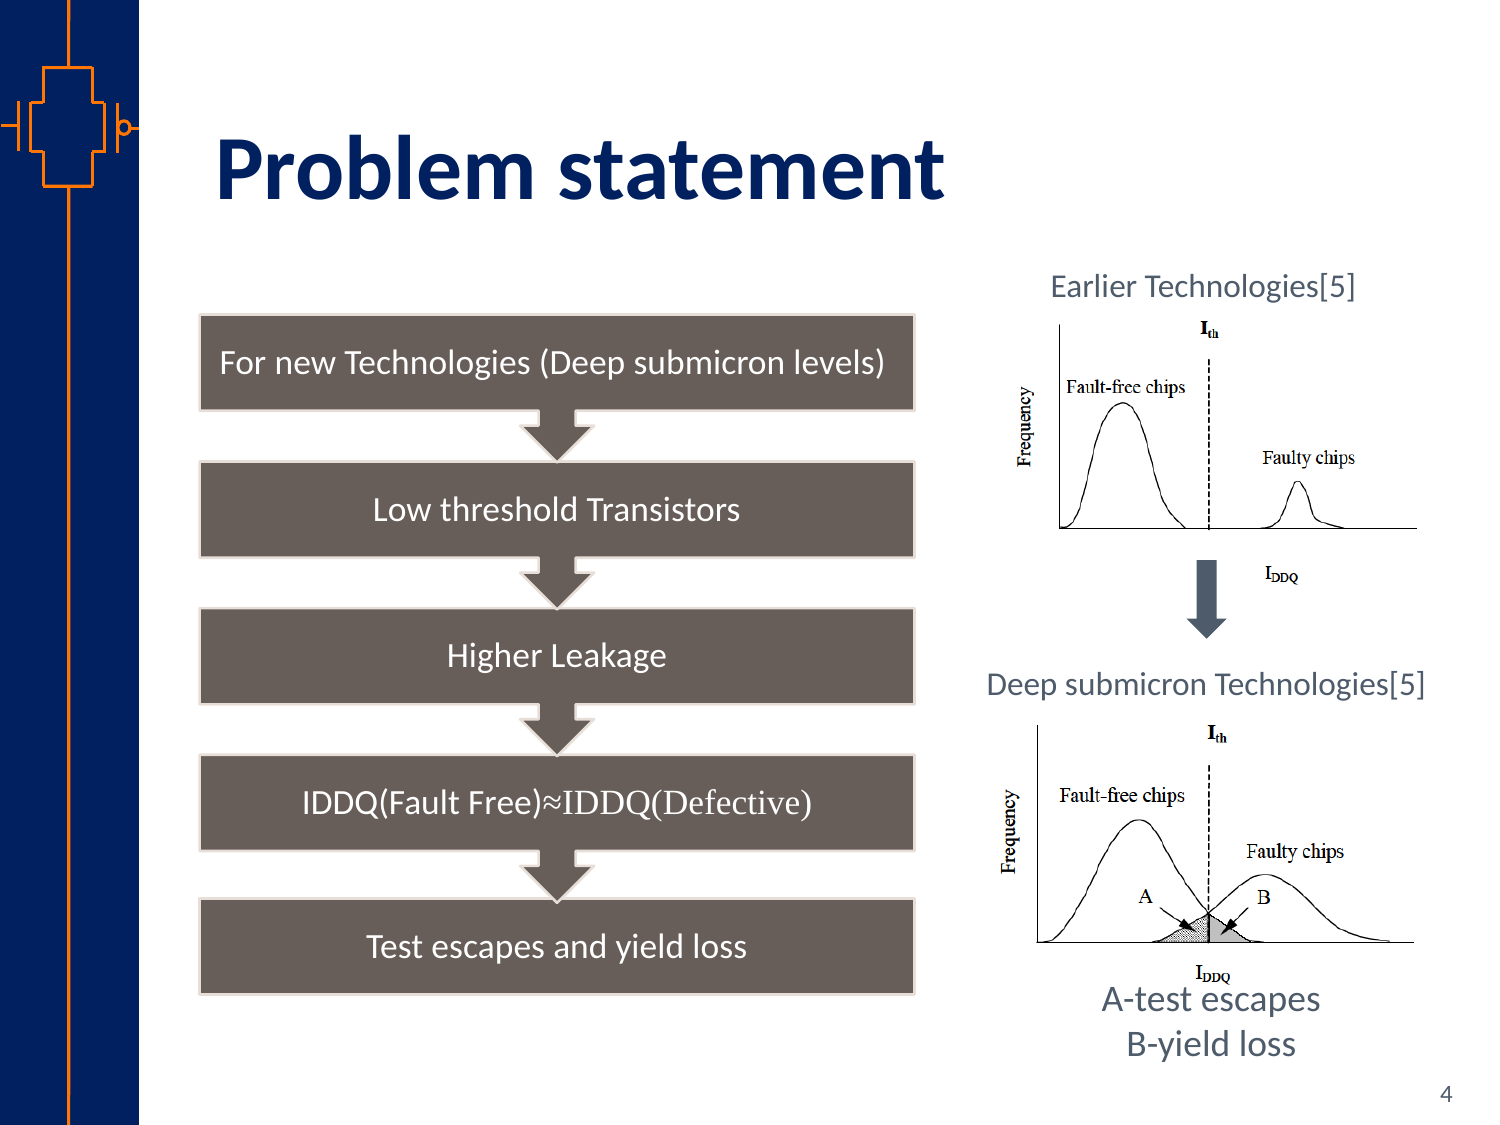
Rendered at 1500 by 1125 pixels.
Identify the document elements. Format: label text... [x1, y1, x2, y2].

text_box A-test escapes B-yield loss [1003, 1006, 1419, 1071]
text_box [199, 314, 915, 999]
text_box Earlier Technologies[5] [967, 256, 1440, 312]
slide_number 4 [1425, 1062, 1488, 1123]
text_box Deep submicron Technologies[5] [970, 654, 1443, 707]
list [993, 311, 1440, 598]
text_box [1185, 610, 1228, 639]
picture [967, 710, 1456, 996]
title Problem statement [200, 37, 1388, 225]
